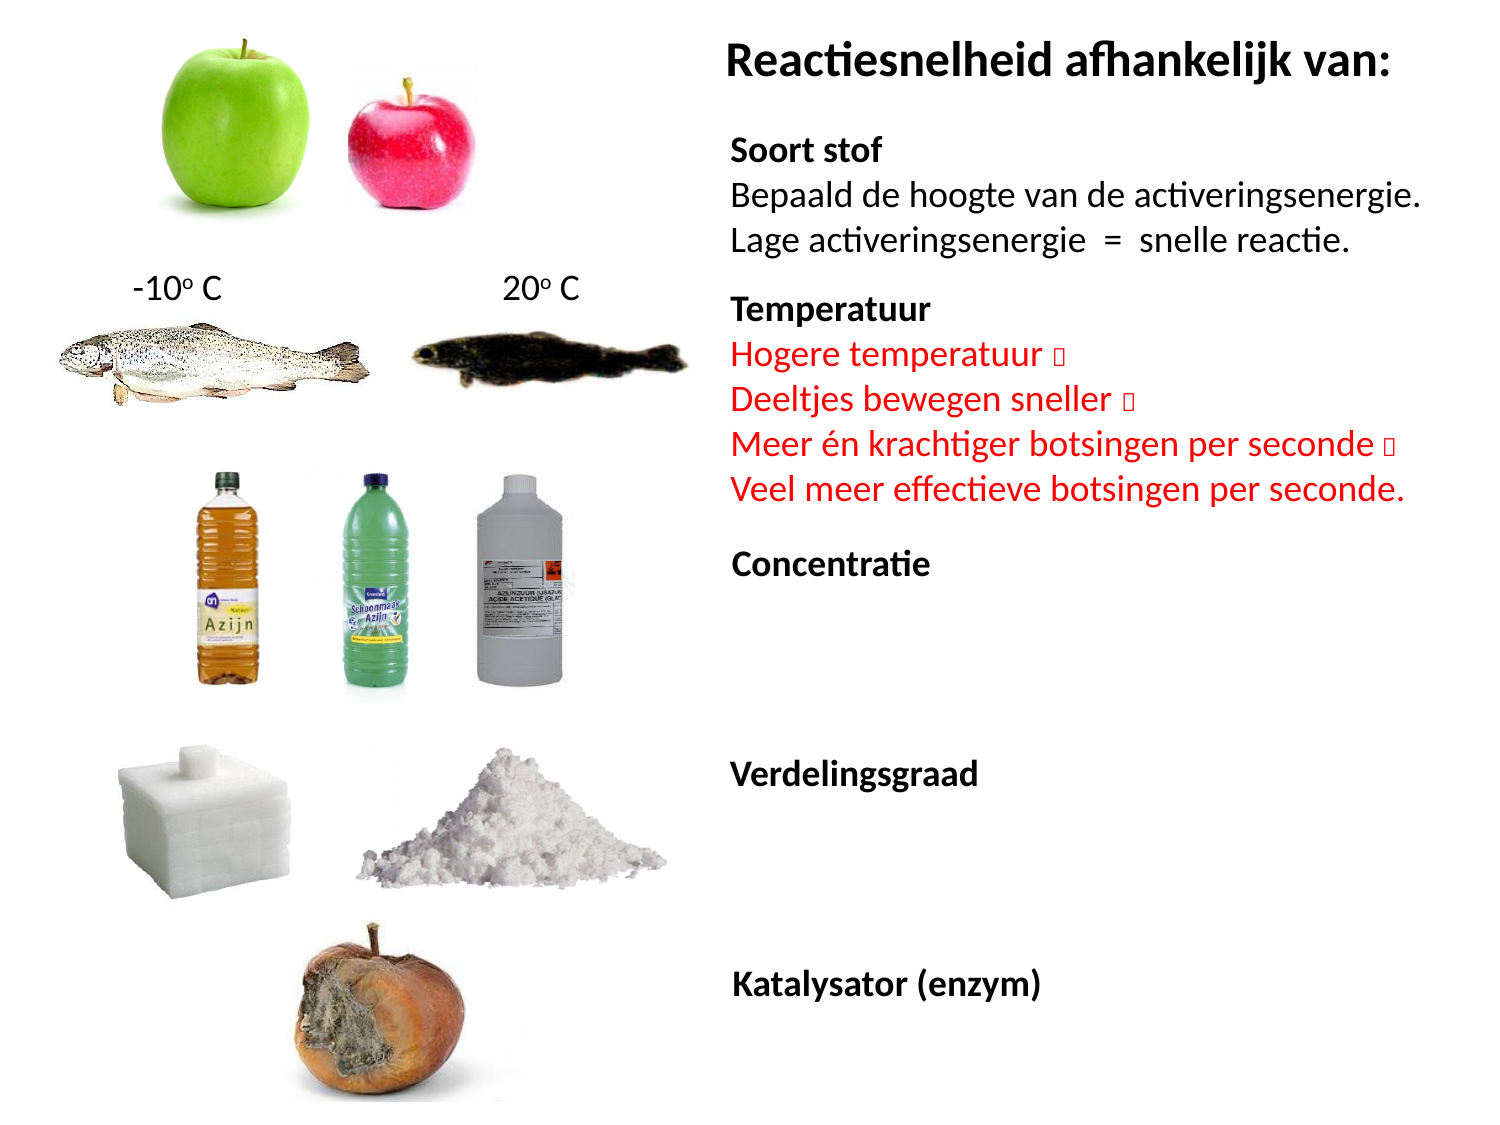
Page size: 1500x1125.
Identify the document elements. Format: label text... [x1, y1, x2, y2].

picture [208, 975, 547, 1102]
text_box Reactiesnelheid afhankelijk van: [483, 19, 1424, 94]
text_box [565, 117, 1500, 1059]
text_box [116, 662, 1483, 975]
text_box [158, 15, 479, 225]
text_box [116, 463, 575, 661]
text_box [46, 247, 560, 466]
